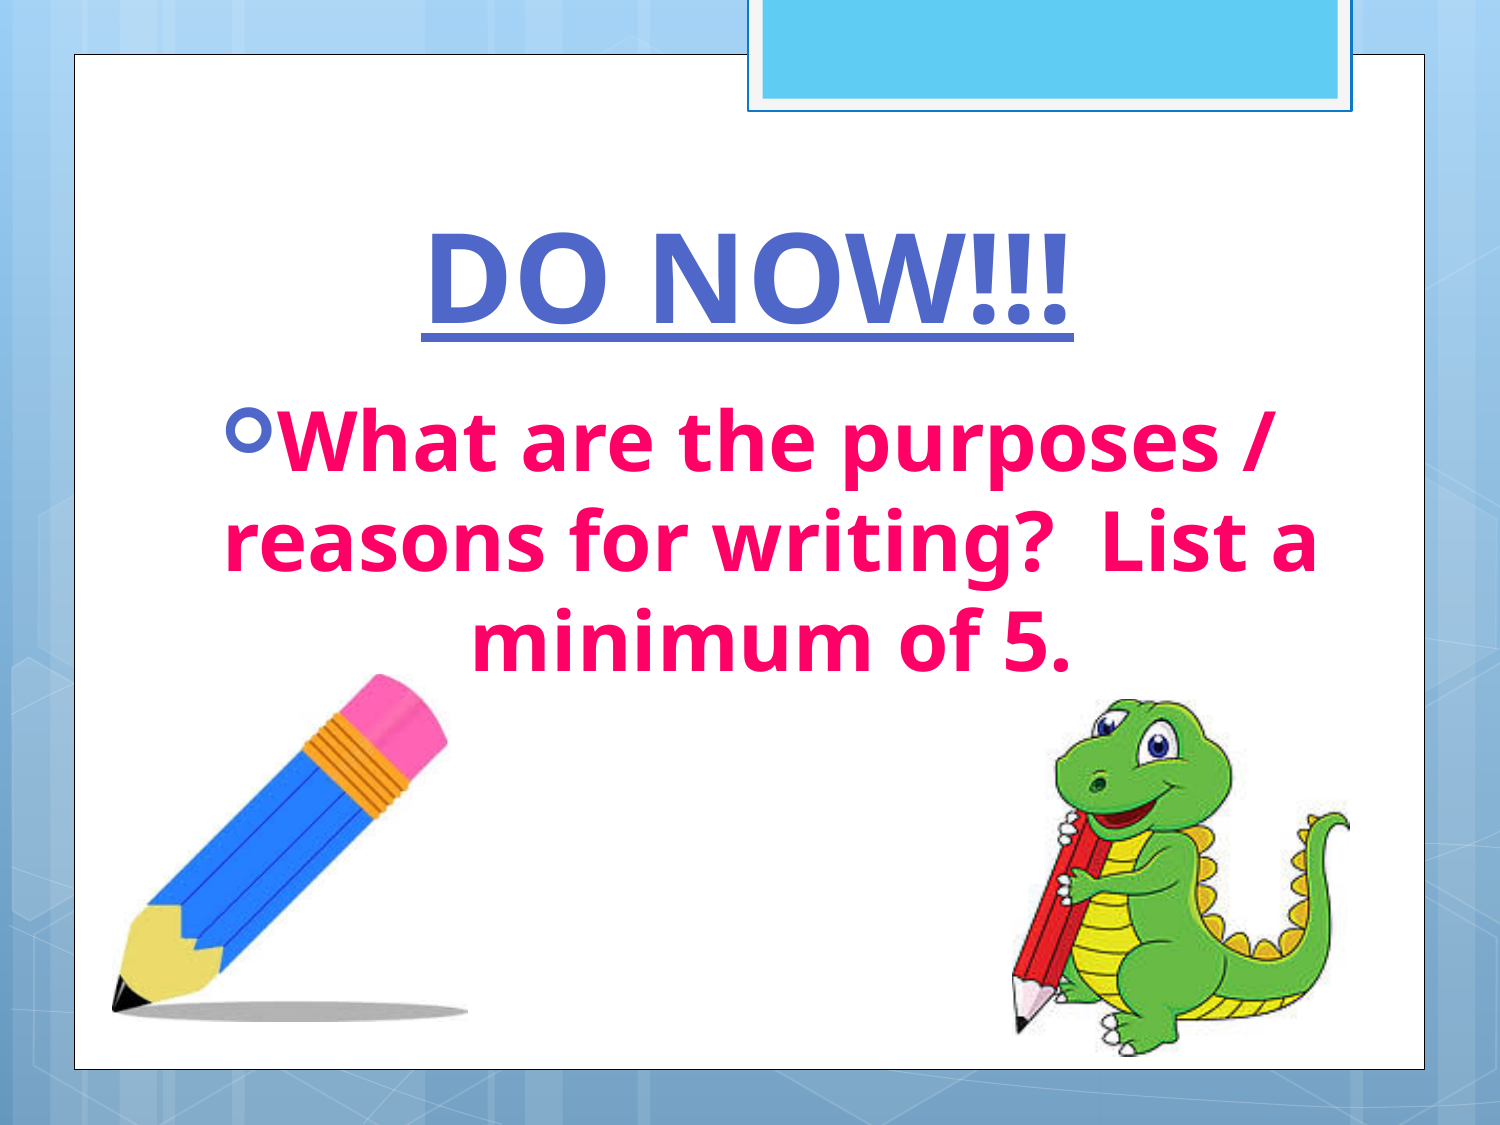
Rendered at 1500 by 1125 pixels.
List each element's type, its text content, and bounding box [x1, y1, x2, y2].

list What are the purposes / reasons for writing? List a minimum of 5. [112, 381, 1375, 957]
picture [1012, 699, 1351, 1057]
picture [112, 674, 468, 1023]
title DO NOW!!! [171, 168, 1324, 357]
